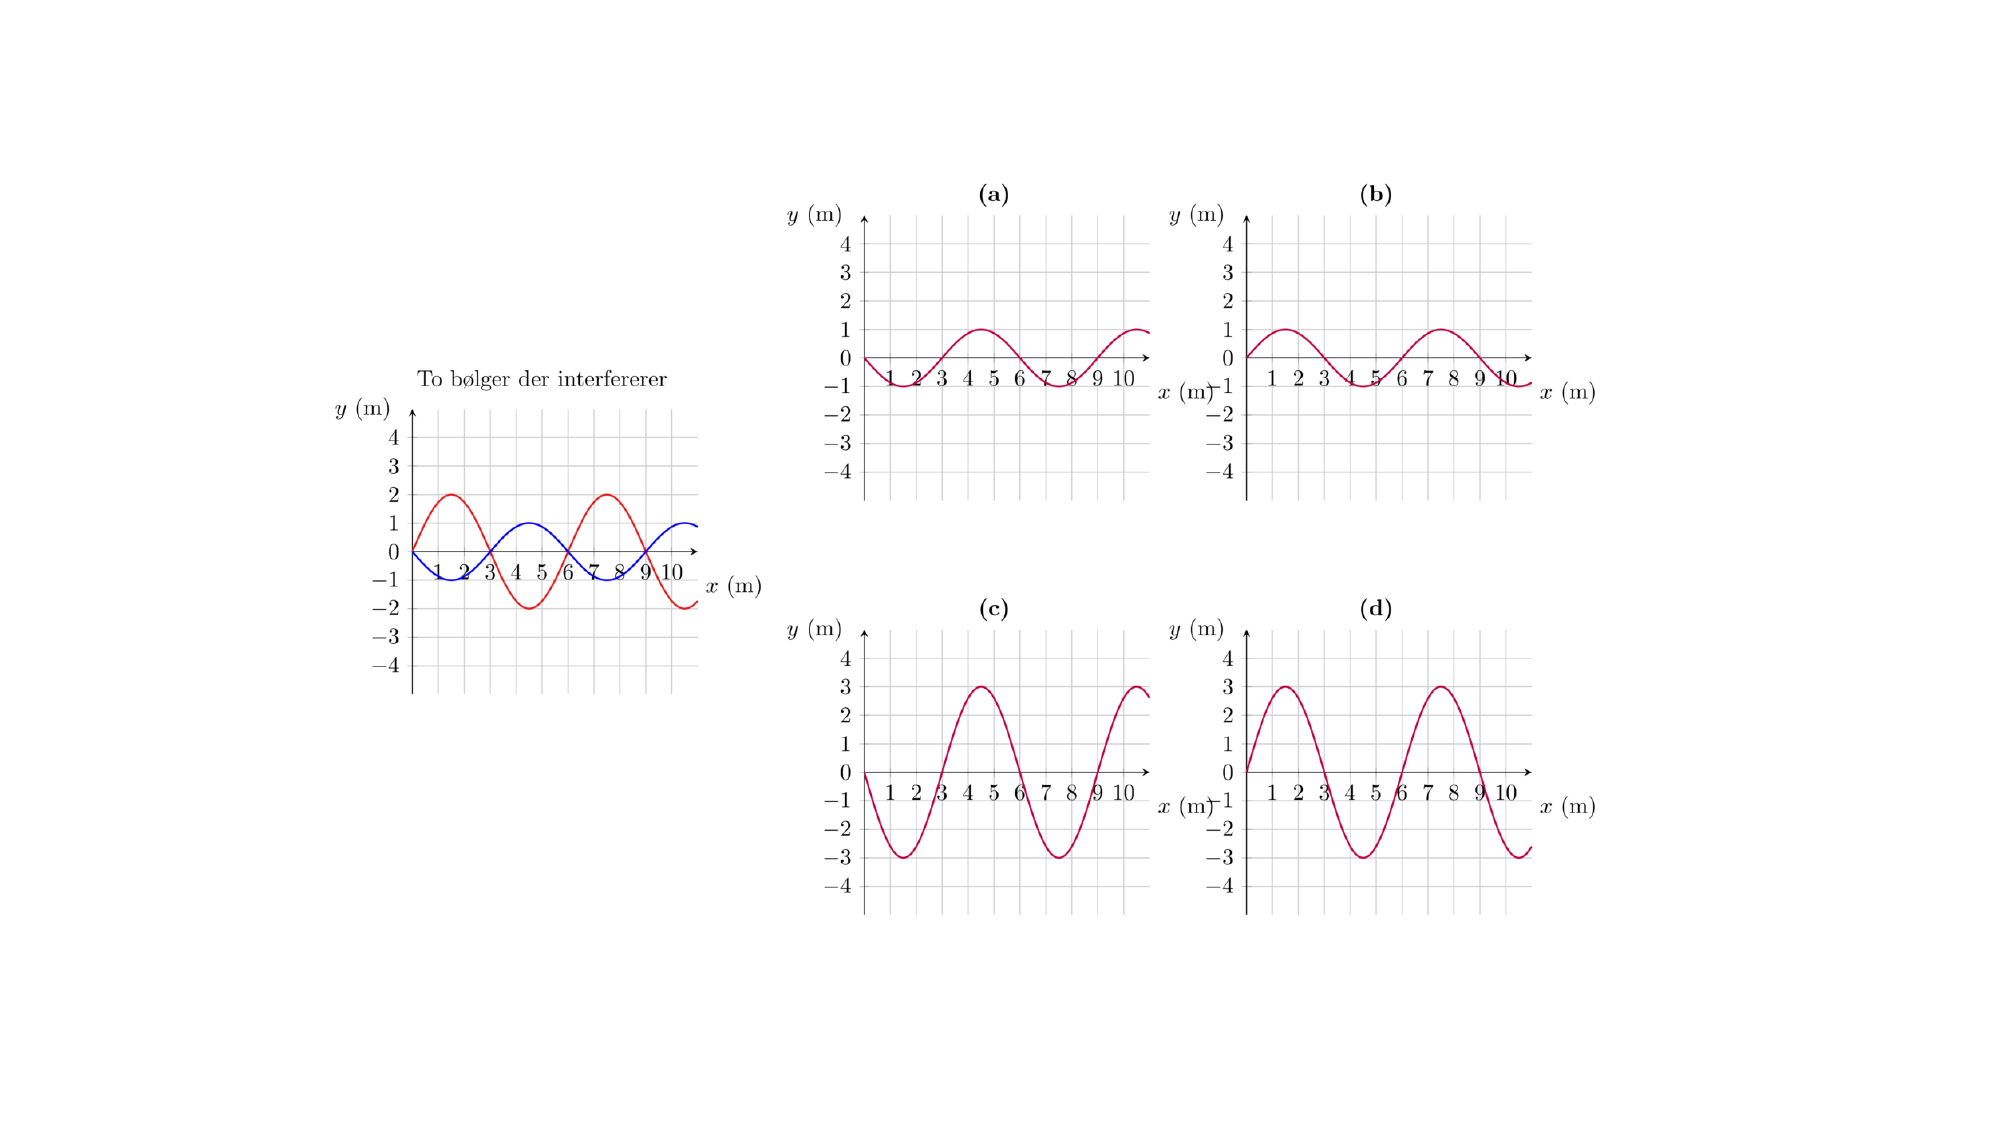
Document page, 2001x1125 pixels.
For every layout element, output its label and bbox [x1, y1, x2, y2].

picture [327, 176, 1604, 915]
